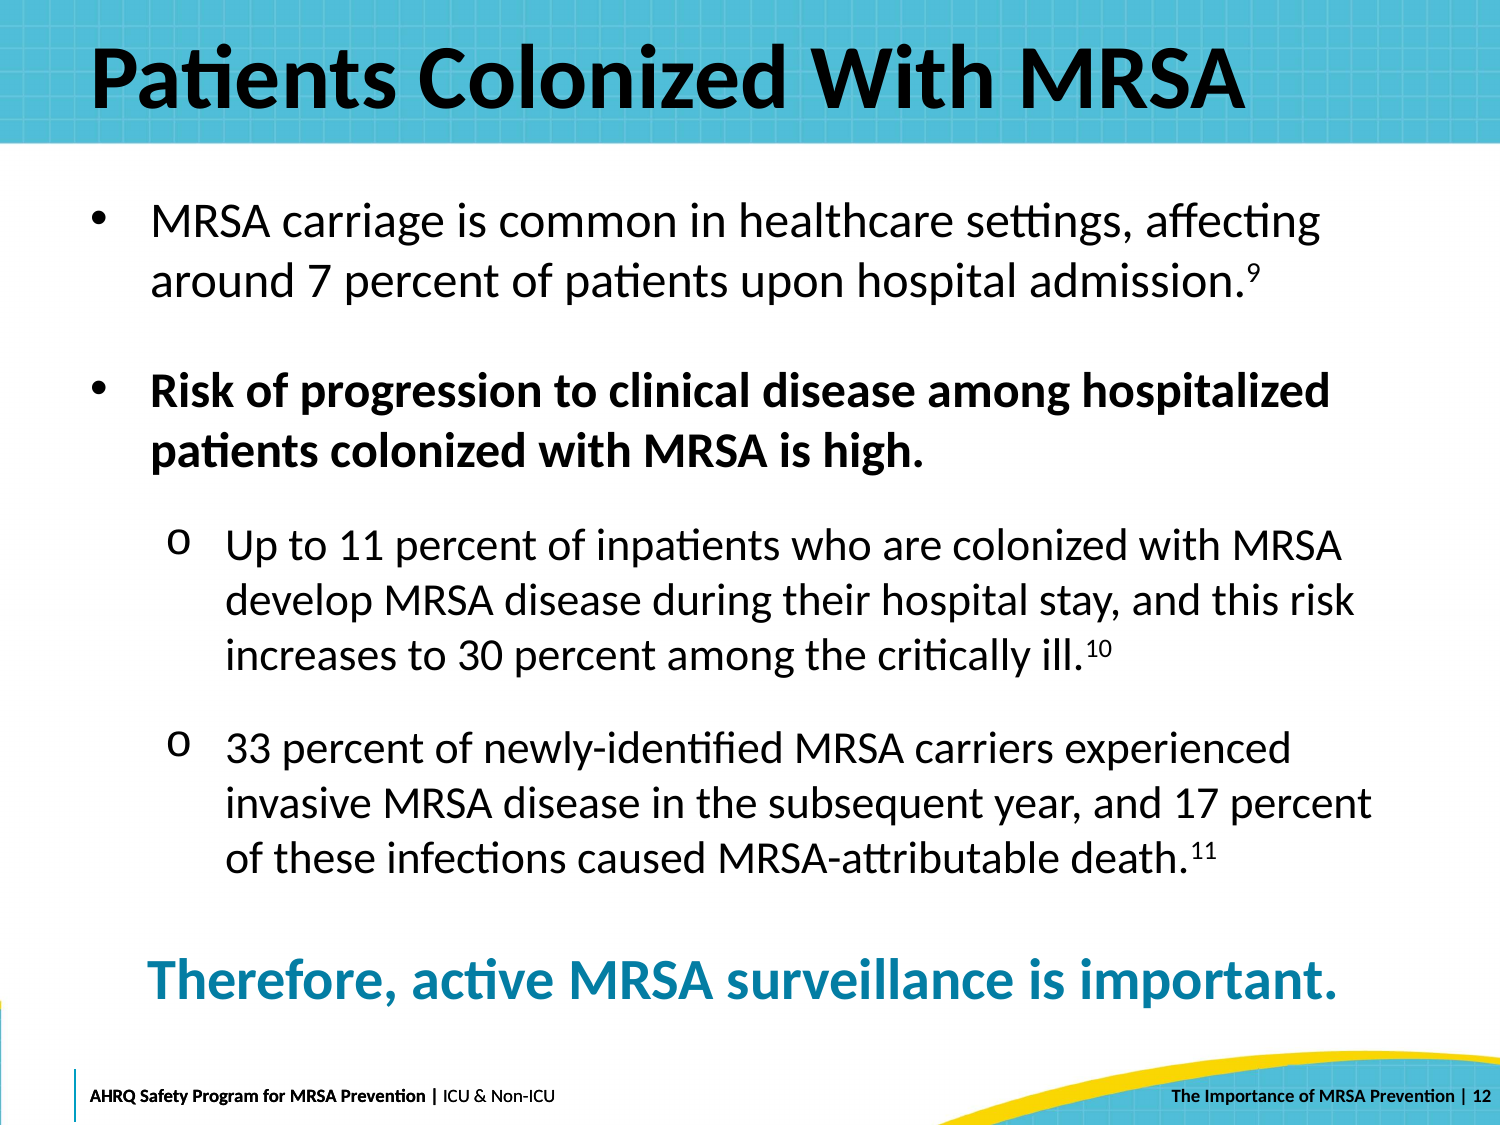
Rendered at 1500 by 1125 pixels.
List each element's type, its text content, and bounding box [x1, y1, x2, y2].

picture [0, 0, 1500, 1125]
title Patients Colonized With MRSA [75, 0, 1425, 150]
list Therefore, active MRSA surveillance is important. [108, 933, 1392, 1029]
slide_number | 12 [1455, 1065, 1500, 1125]
list MRSA carriage is common in healthcare settings, affecting around 7 percent of patients upon hospital admission.9 Risk of progression to clinical disease among hospitalized patients colonized with MRSA is high. Up to 11 percent of inpatients who are colonized with MRSA develop MRSA disease during their hospital stay, and this risk increases to 30 percent among the critically ill.10 33 percent of newly-identified MRSA carriers experienced invasive MRSA disease in the subsequent year, and 17 percent of these infections caused MRSA-attributable death.11 [75, 179, 1425, 934]
